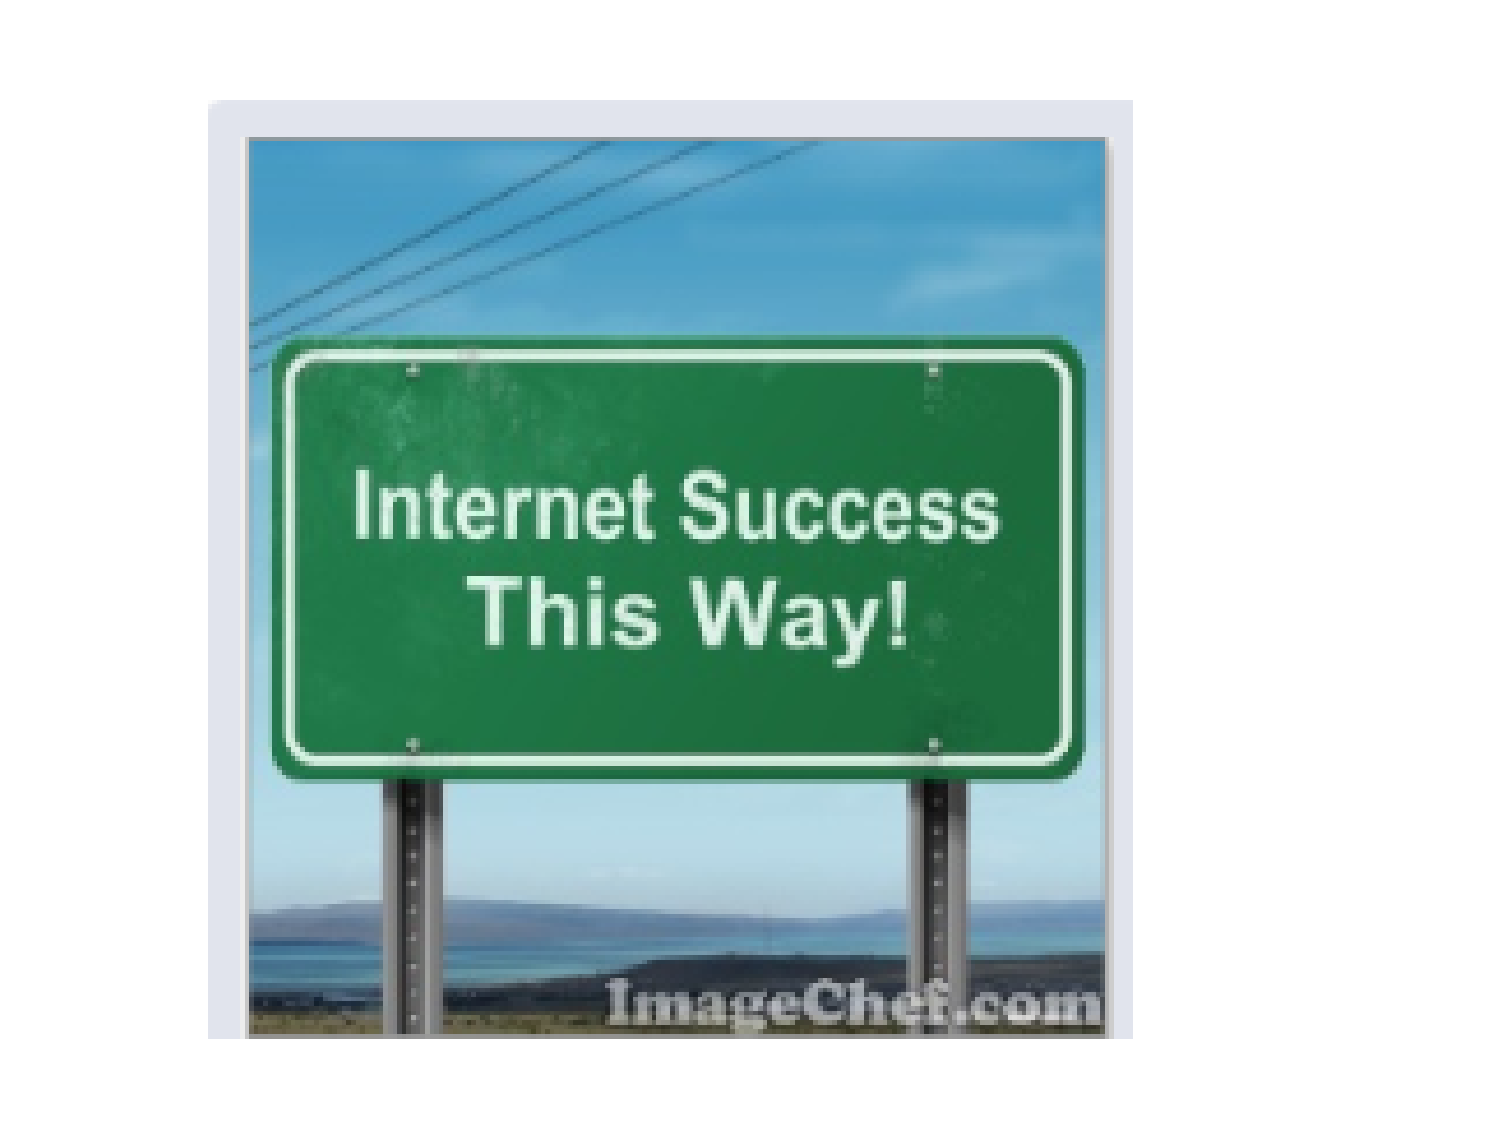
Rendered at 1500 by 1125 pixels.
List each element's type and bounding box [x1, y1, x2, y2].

picture [207, 100, 1133, 1040]
